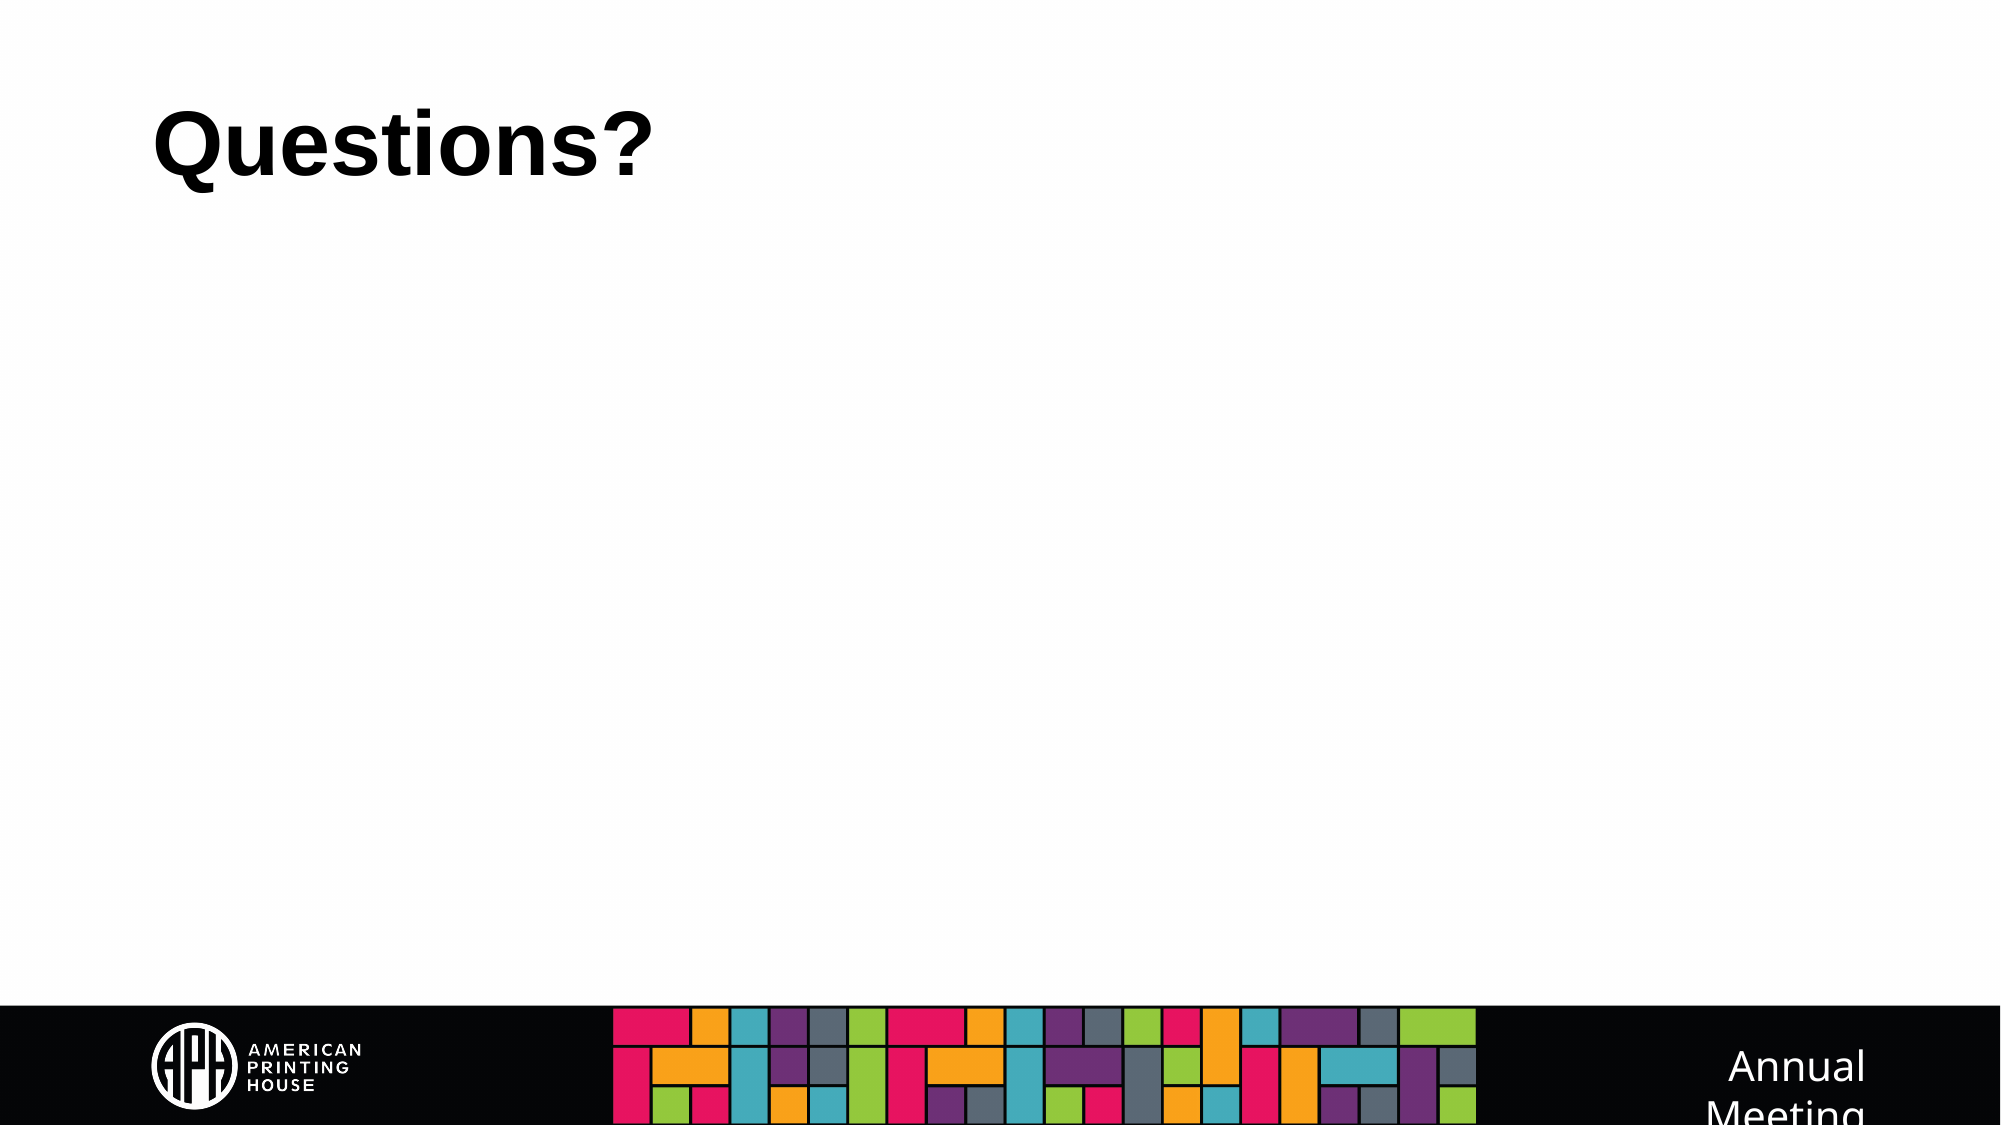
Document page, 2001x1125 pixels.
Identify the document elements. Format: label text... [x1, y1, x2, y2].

picture [1821, 1111, 1833, 1125]
picture [1771, 1111, 1783, 1118]
picture [1727, 1107, 1734, 1125]
picture [1846, 1111, 1858, 1125]
picture [0, 0, 2001, 1125]
picture [1711, 1105, 1719, 1125]
title Questions? [137, 59, 1863, 232]
picture [1748, 1111, 1760, 1118]
